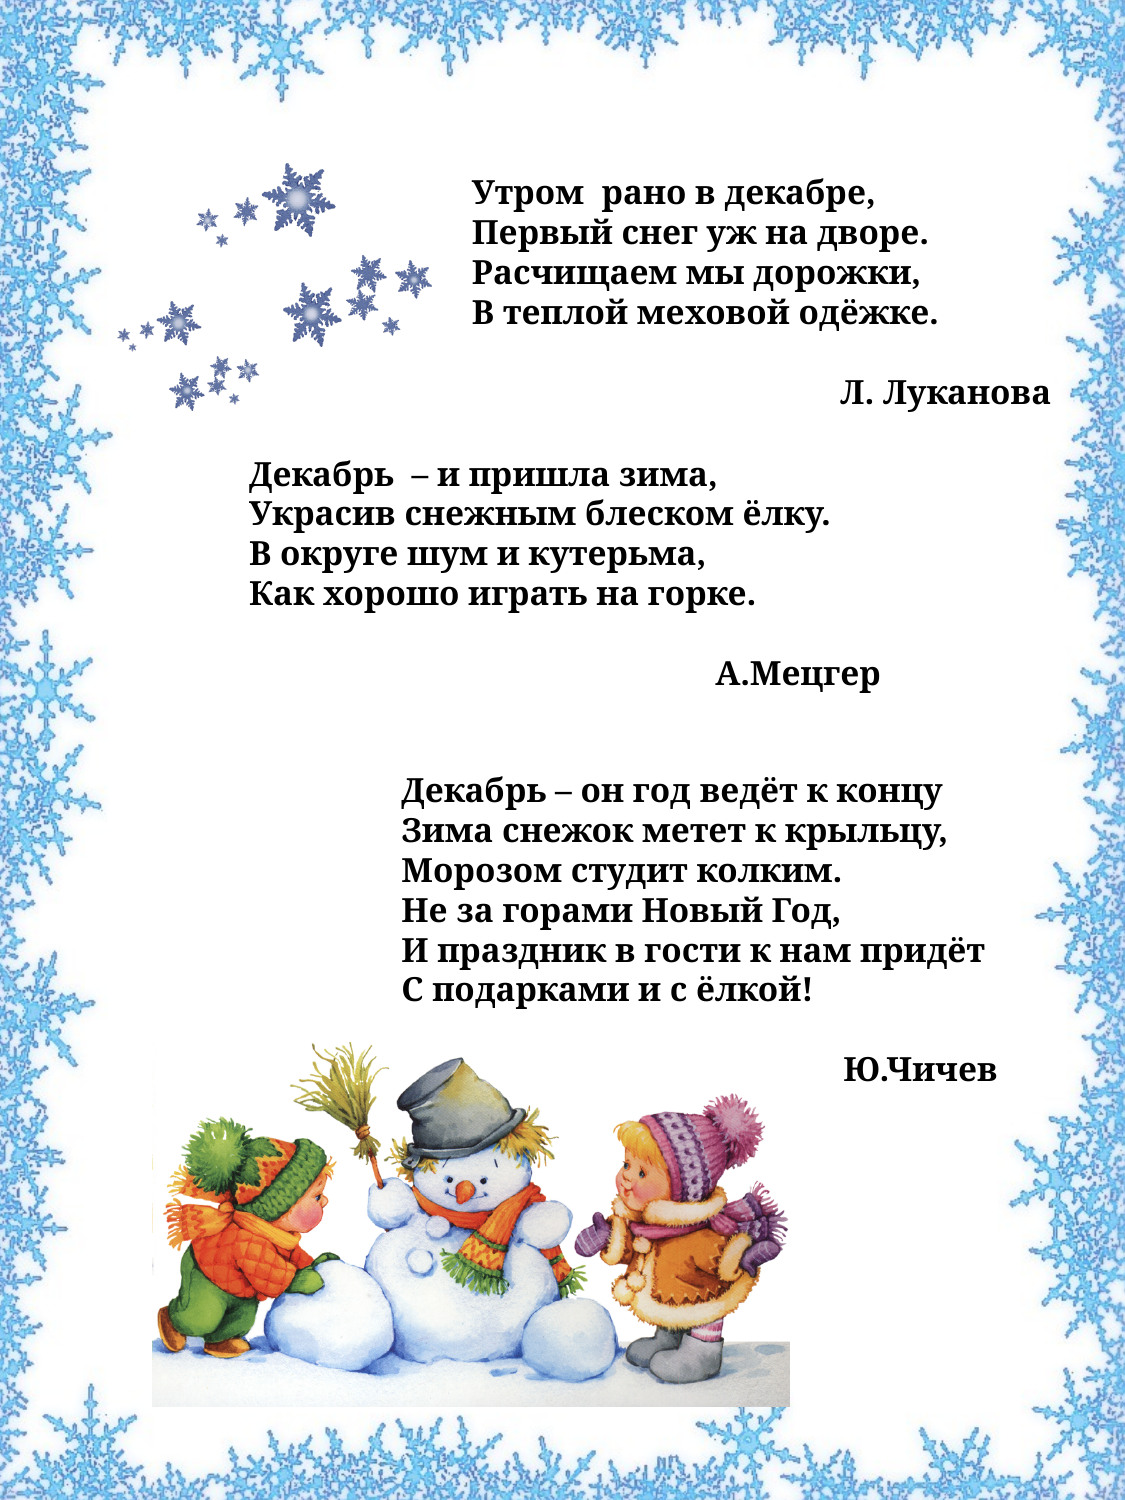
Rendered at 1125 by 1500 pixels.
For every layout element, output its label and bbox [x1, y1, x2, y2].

text_box [0, 0, 1125, 1500]
